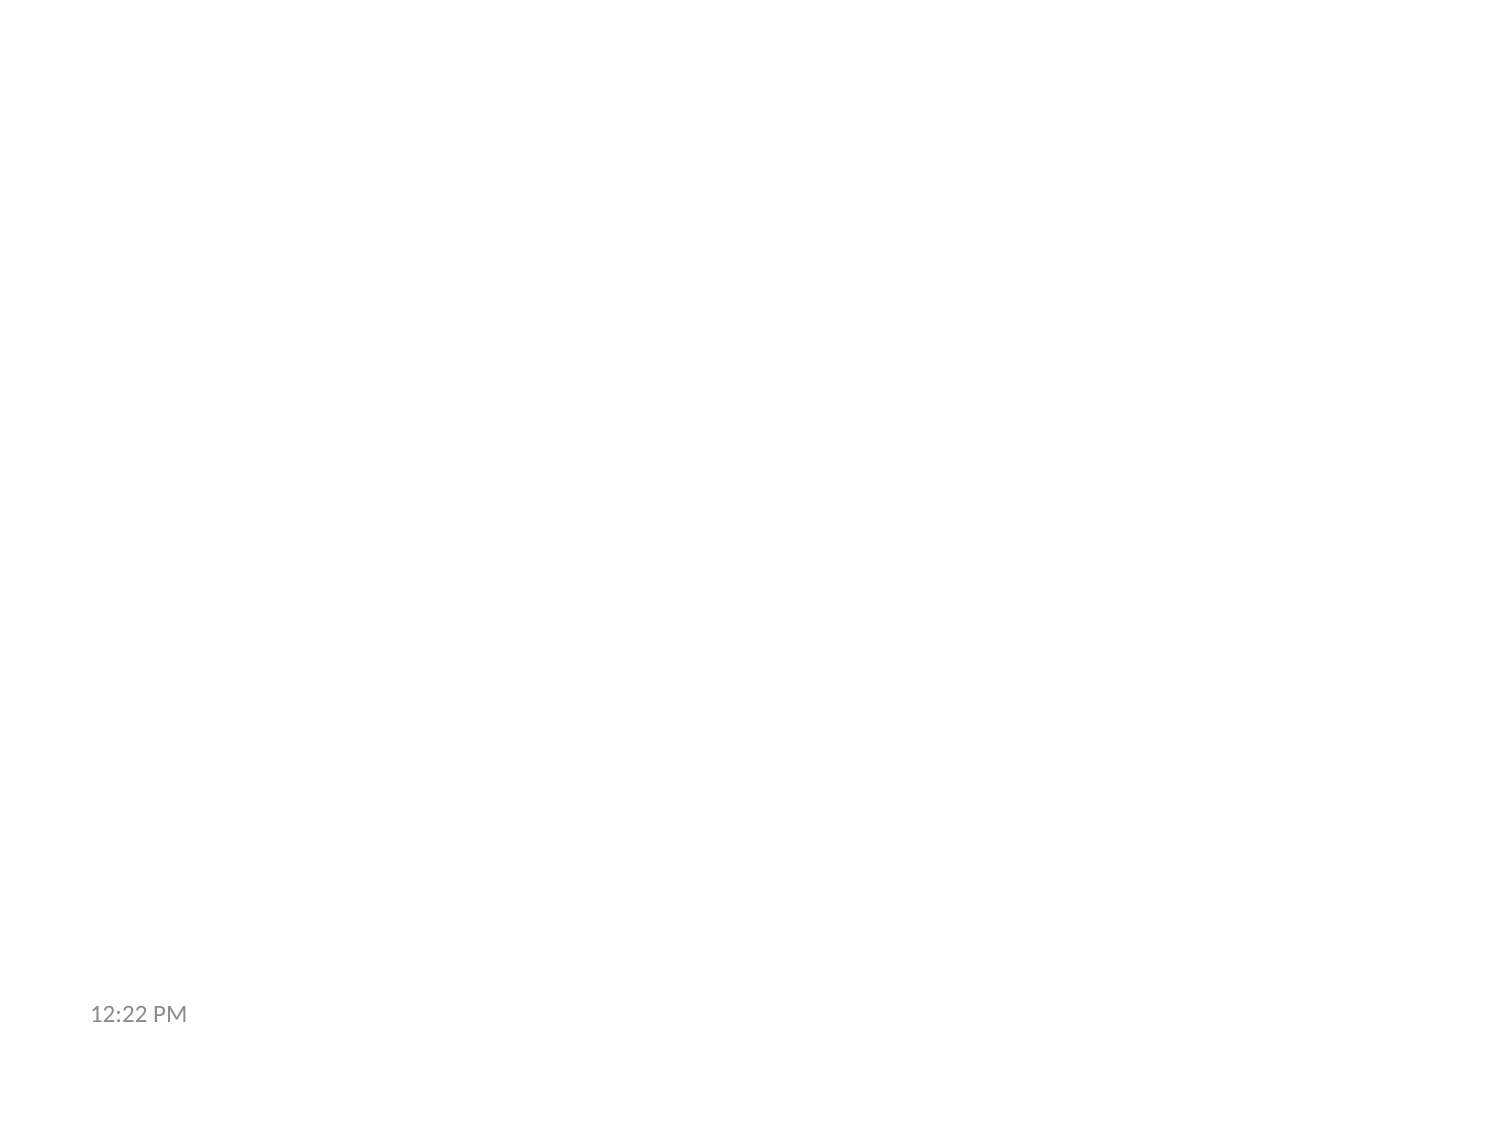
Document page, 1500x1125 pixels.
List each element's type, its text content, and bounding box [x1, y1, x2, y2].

text_box 3:35 PM [75, 982, 425, 1043]
